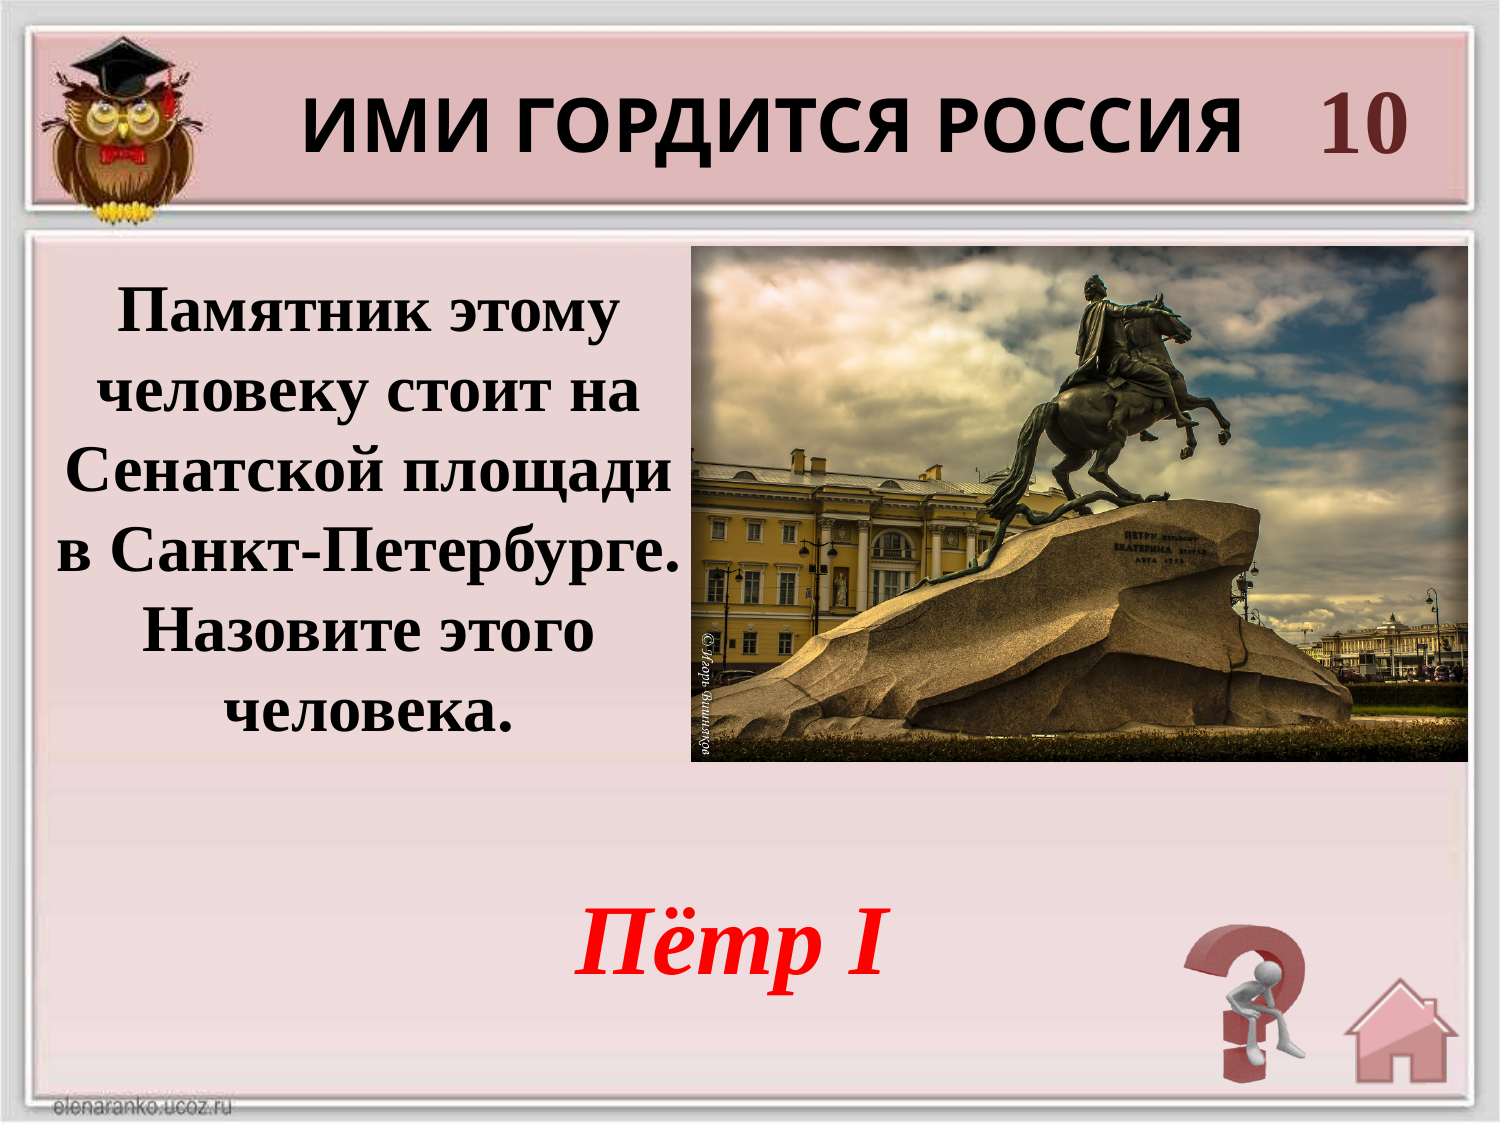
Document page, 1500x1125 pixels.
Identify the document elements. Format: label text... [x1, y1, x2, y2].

text_box 10 [1281, 54, 1447, 180]
text_box Пётр I [35, 867, 1429, 1002]
text_box Памятник этому человеку стоит на Сенатской площади в Санкт-Петербурге. Назовите этого человека. [23, 257, 686, 753]
text_box ИМИ ГОРДИТСЯ РОССИЯ [222, 70, 1281, 175]
picture [0, 0, 1500, 1125]
